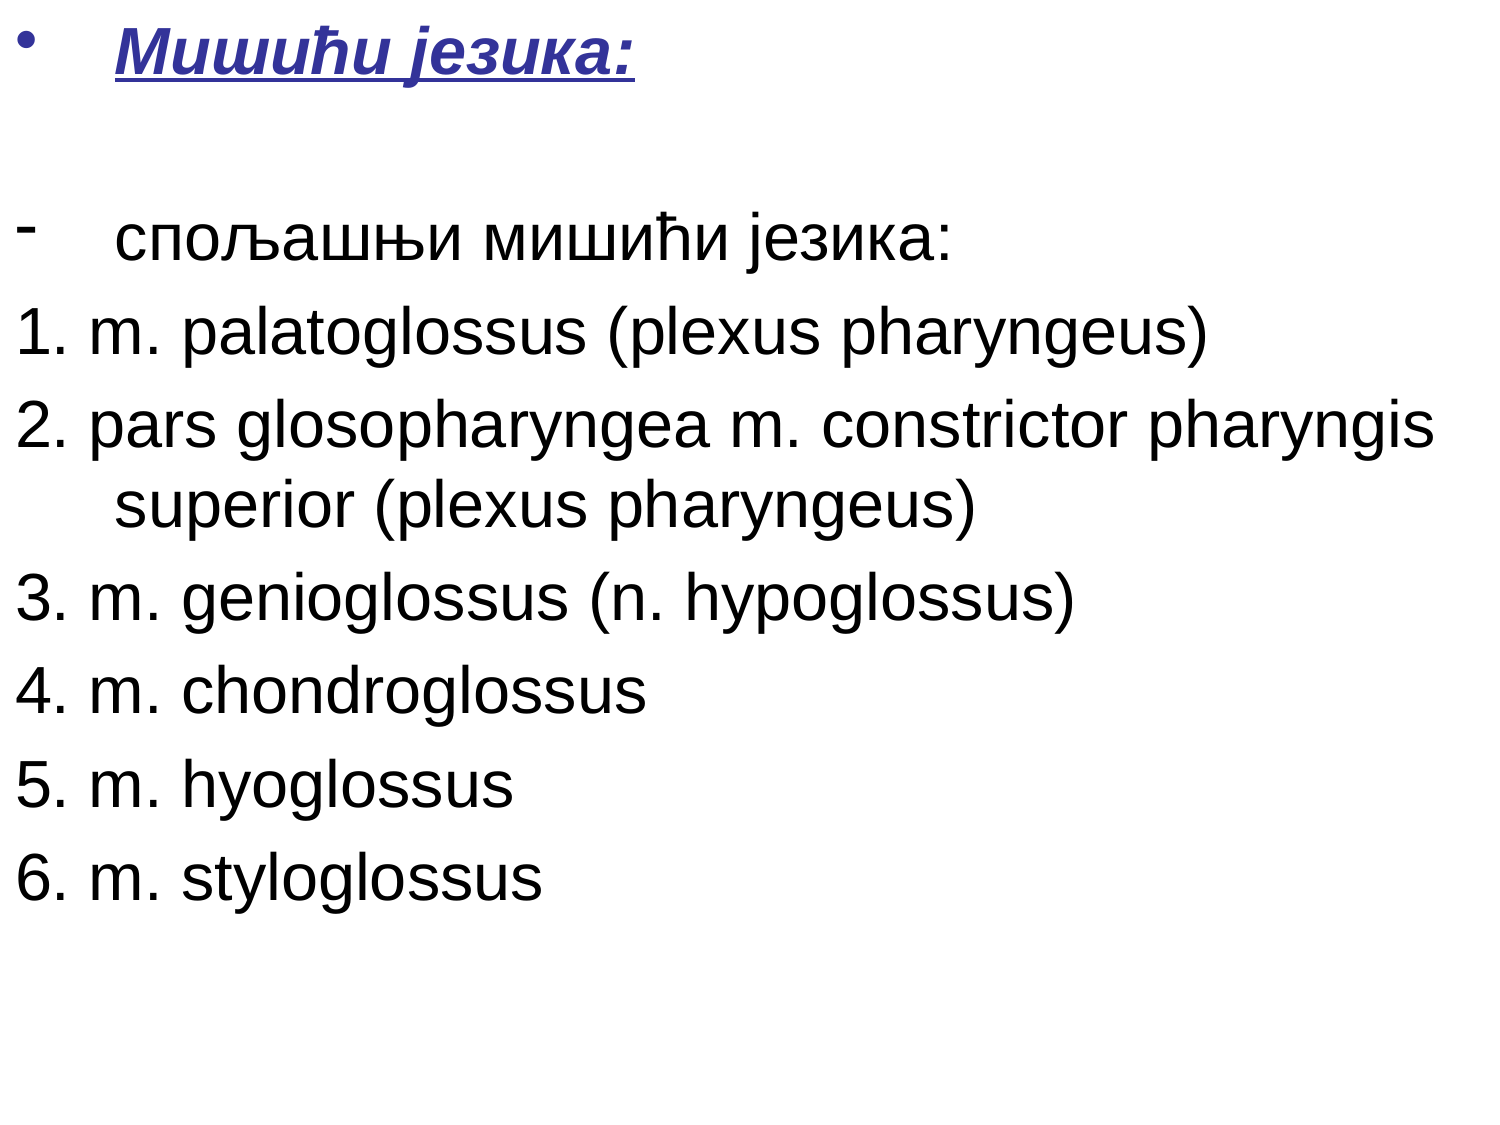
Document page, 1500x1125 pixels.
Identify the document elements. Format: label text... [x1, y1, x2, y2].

list Mишићи језика: спољашњи мишићи језика: 1. m. palatoglossus (plexus pharyngeus) 2. pars glosopharyngea m. constrictor pharyngis superior (plexus pharyngeus) 3. m. genioglossus (n. hypoglossus) 4. m. chondroglossus 5. m. hyoglossus 6. m. styloglossus [0, 0, 1500, 1125]
